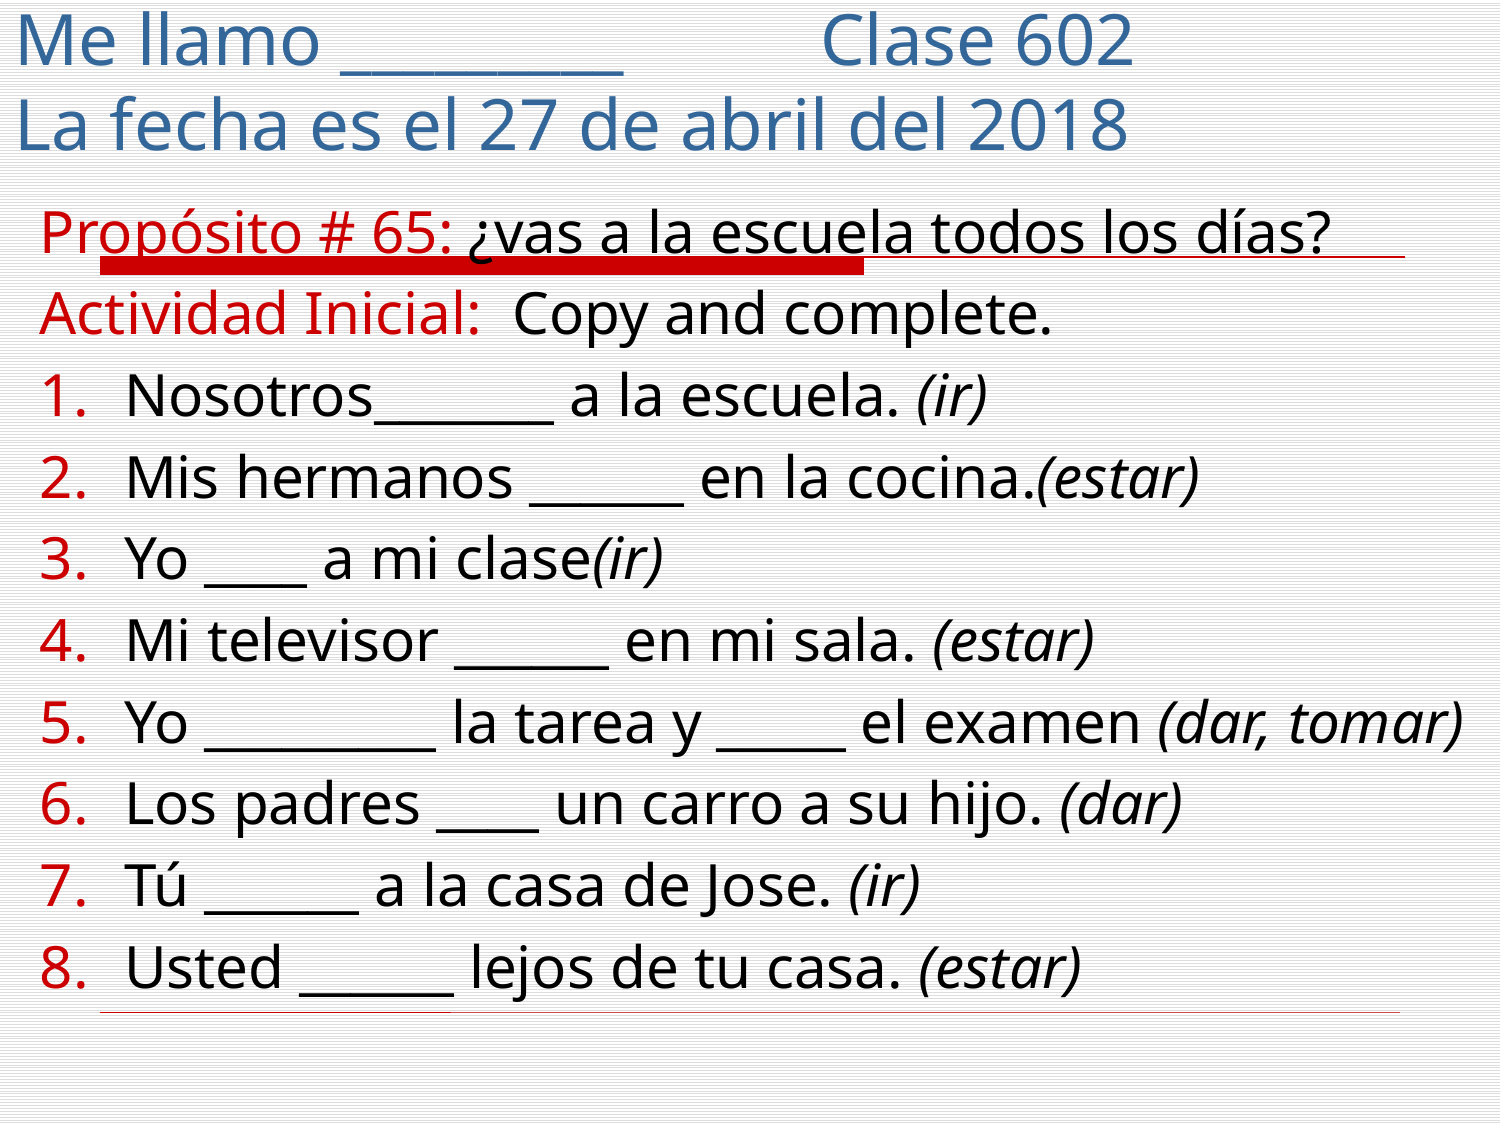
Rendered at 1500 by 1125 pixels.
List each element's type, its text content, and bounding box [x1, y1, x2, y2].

text_box Propósito # 65: ¿vas a la escuela todos los días? Actividad Inicial: Copy and complete. Nosotros_______ a la escuela. (ir) Mis hermanos ______ en la cocina.(estar) Yo ____ a mi clase(ir) Mi televisor ______ en mi sala. (estar) Yo _________ la tarea y _____ el examen (dar, tomar) Los padres ____ un carro a su hijo. (dar) Tú ______ a la casa de Jose. (ir) Usted ______ lejos de tu casa. (estar) [24, 187, 1500, 1025]
text_box Me llamo _________ Clase 602 La fecha es el 27 de abril del 2018 [0, 0, 1500, 187]
